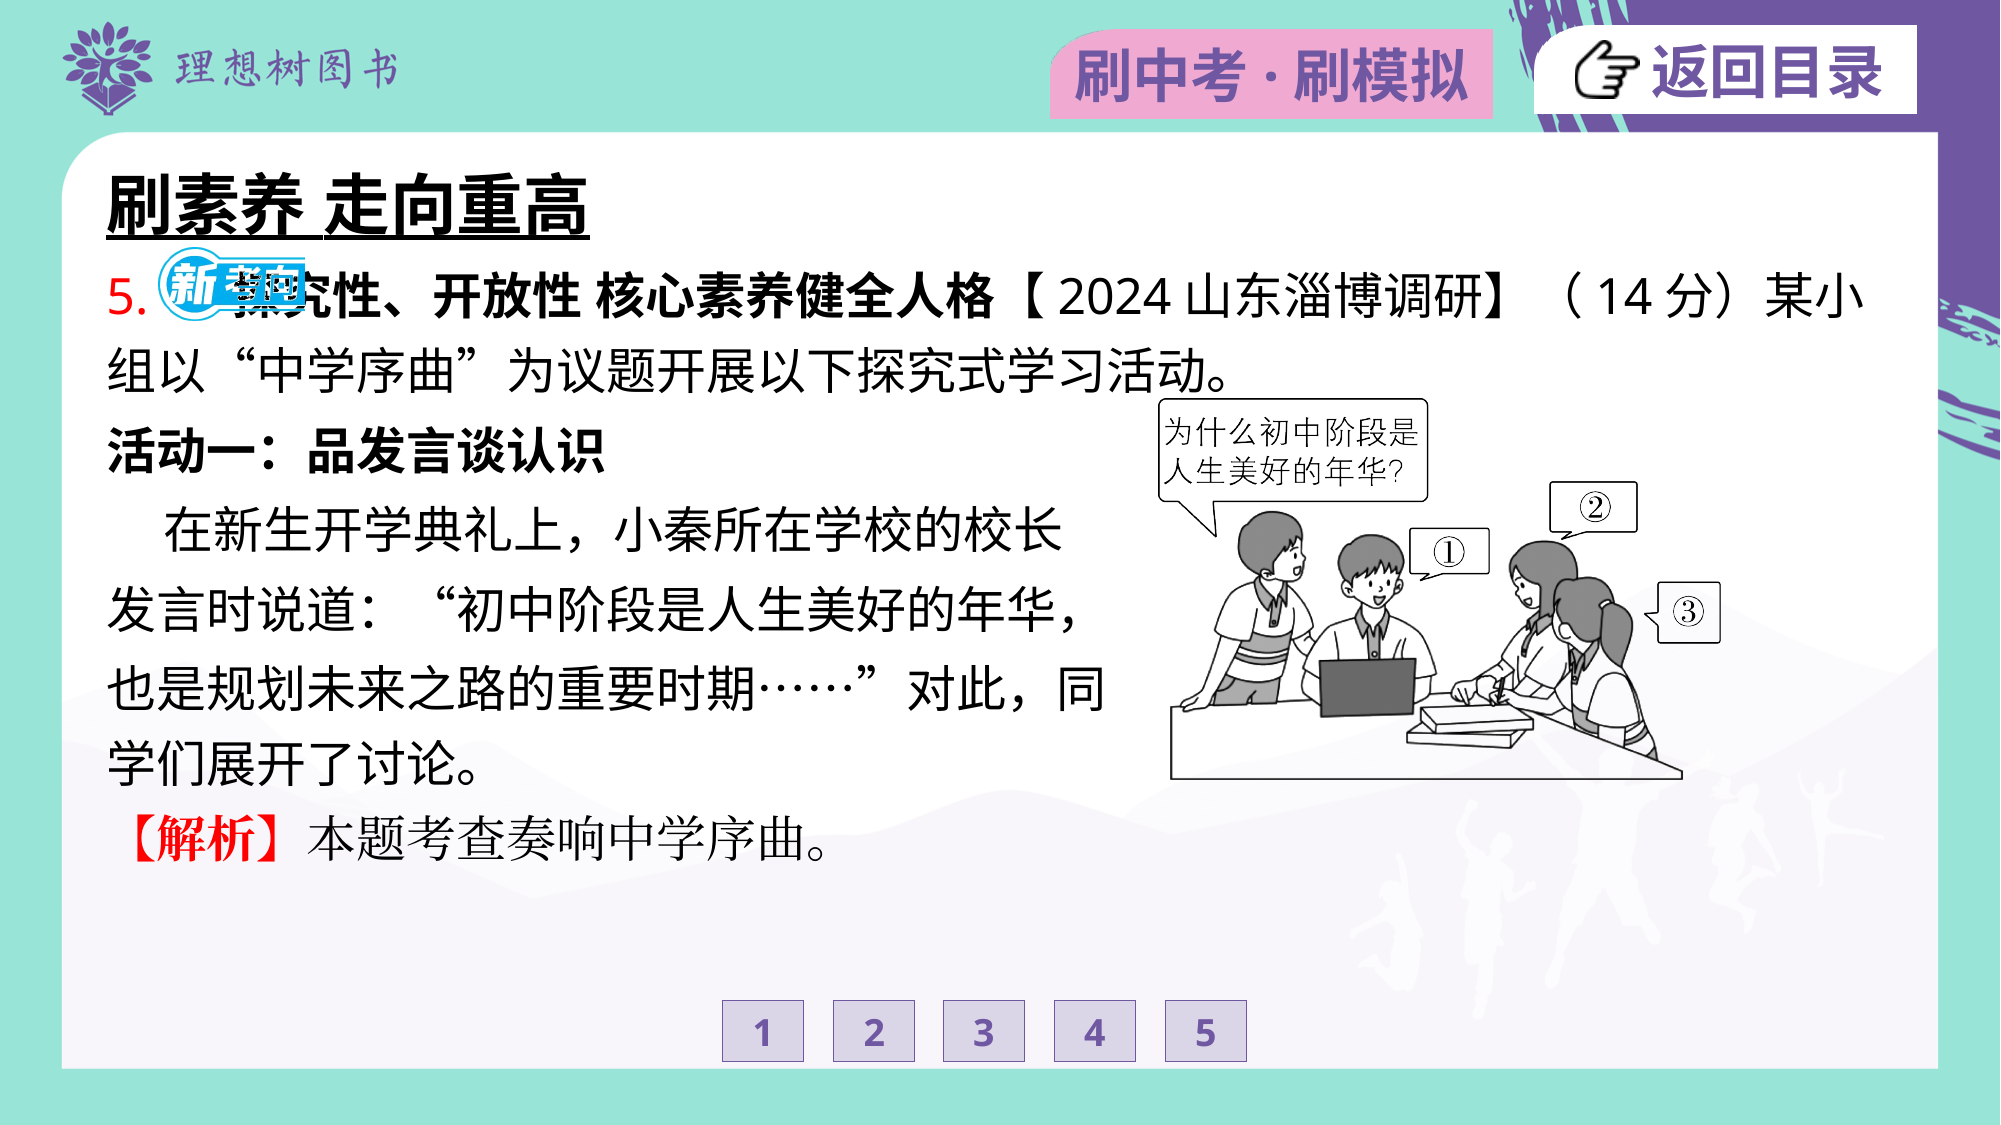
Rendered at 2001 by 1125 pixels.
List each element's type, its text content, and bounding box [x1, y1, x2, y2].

picture [0, 0, 2000, 1125]
text_box 刷素养 走向重高 [106, 141, 1895, 236]
text_box 【解析】本题考查奏响中学序曲。 [106, 792, 1895, 861]
text_box 5. 探究性、开放性 核心素养健全人格【2024山东淄博调研】（14分）某小 组以“中学序曲”为议题开展以下探究式学习活动。 [106, 245, 1894, 393]
text_box 活动一：品发言谈认识 在新生开学典礼上，小秦所在学校的校长 发言时说道：“初中阶段是人生美好的年华， 也是规划未来之路的重要时期……”对此，同 学们展开了讨论。 [106, 400, 1139, 786]
